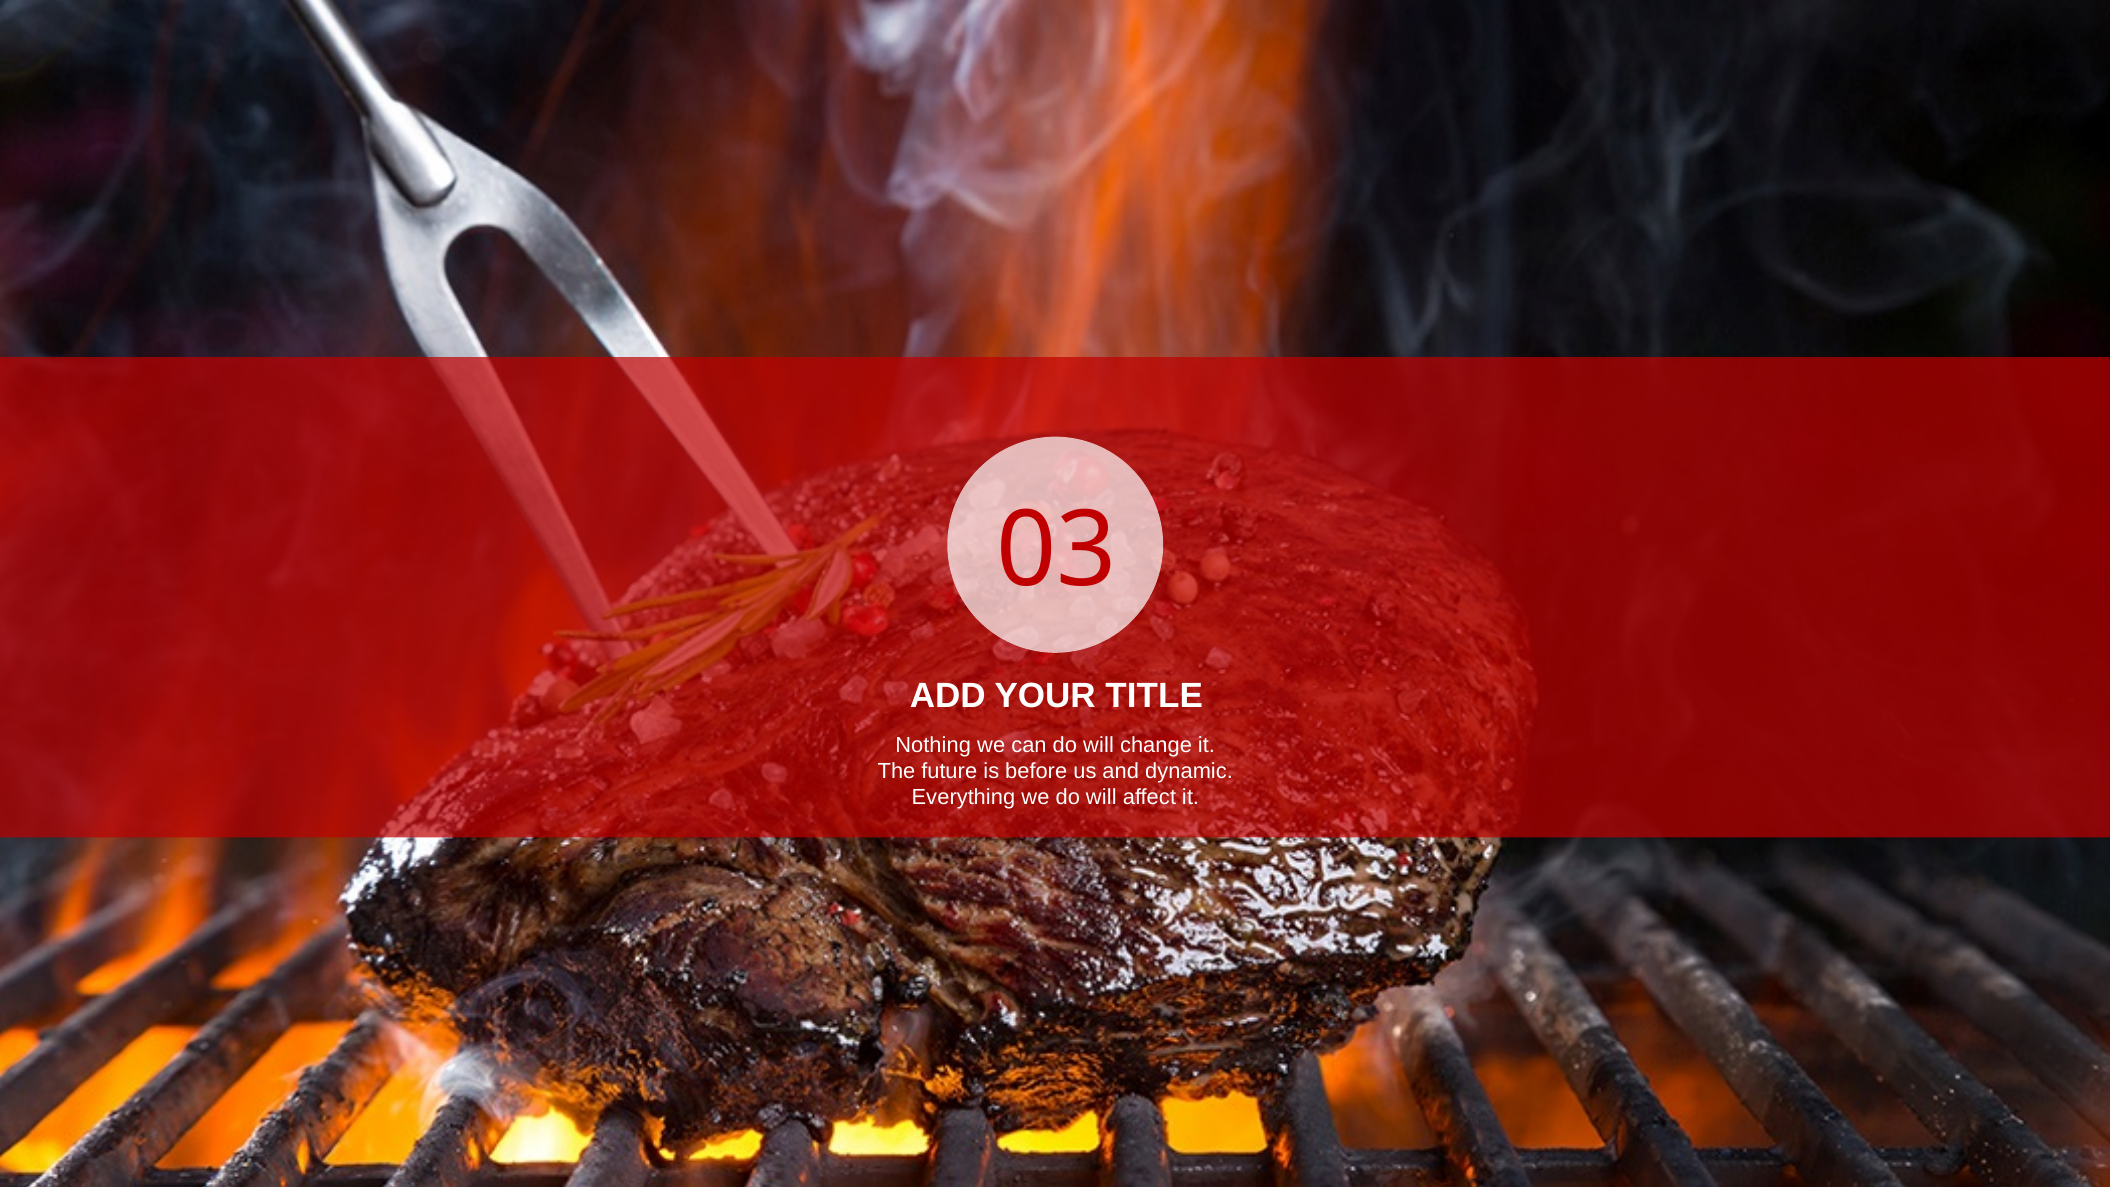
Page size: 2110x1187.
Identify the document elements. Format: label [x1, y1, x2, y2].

text_box [947, 436, 1164, 653]
text_box [0, 356, 2110, 838]
text_box [0, 0, 2110, 356]
text_box [860, 665, 1253, 818]
text_box [0, 838, 2110, 1187]
